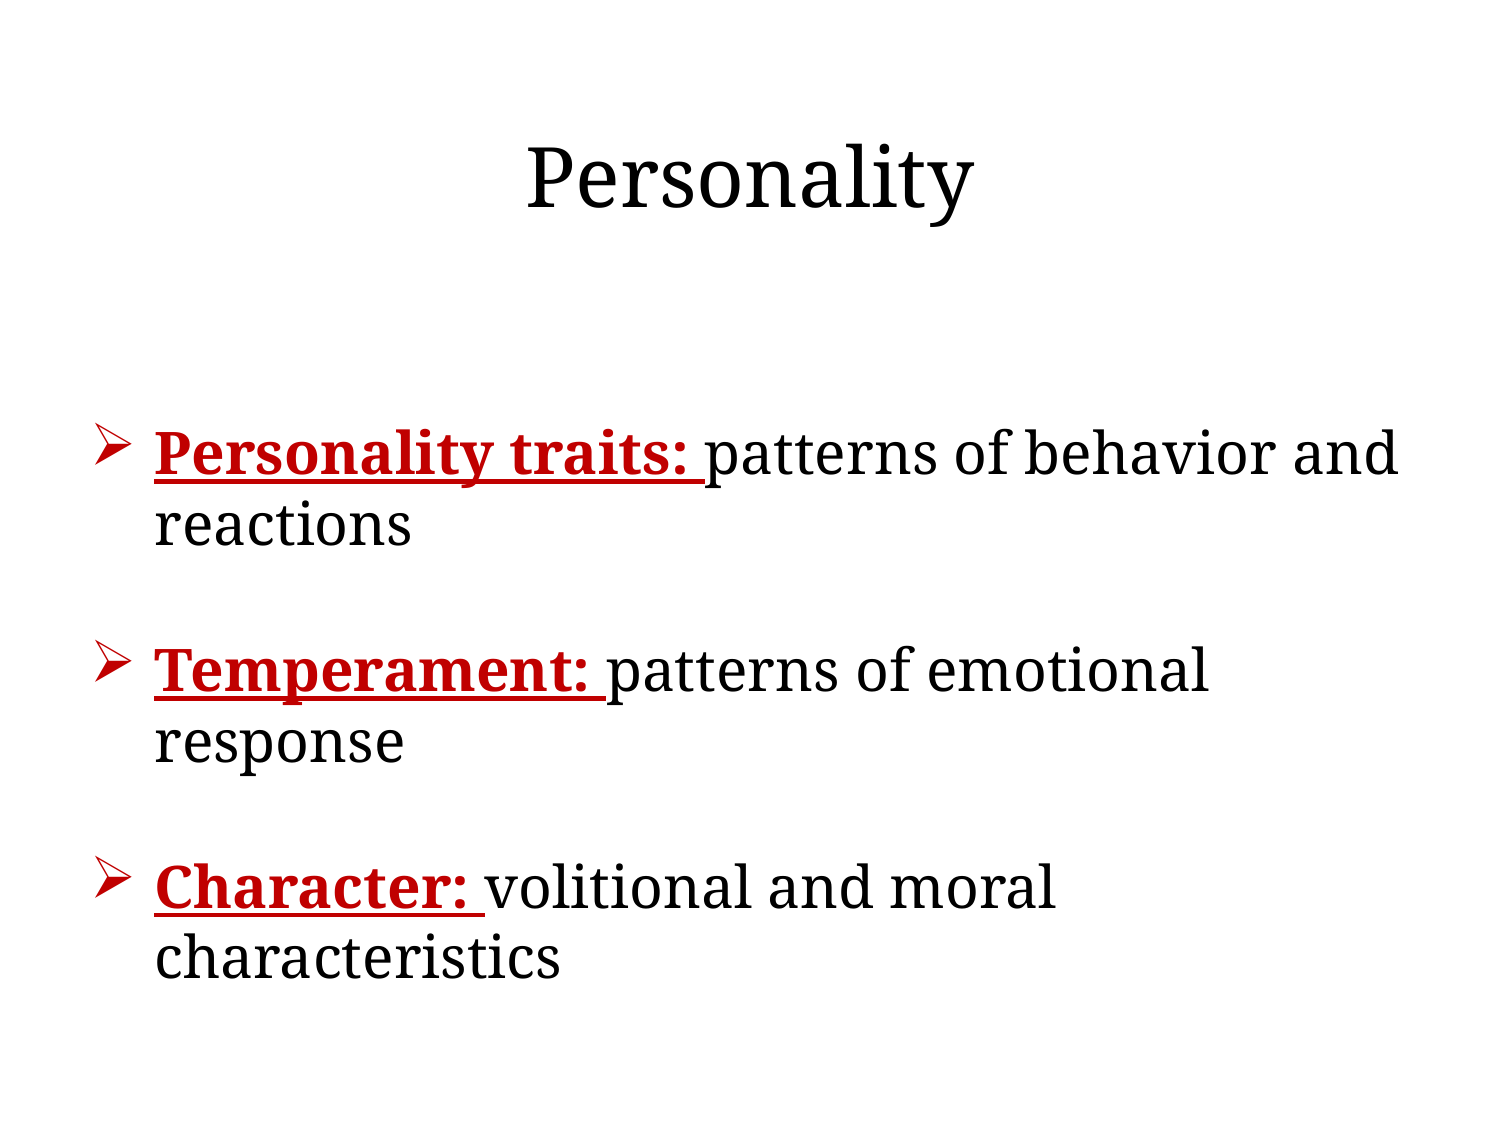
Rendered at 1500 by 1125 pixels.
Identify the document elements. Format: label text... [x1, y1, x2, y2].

list Personality traits: patterns of behavior and reactions Temperament: patterns of emotional response Character: volitional and moral characteristics [75, 262, 1425, 1005]
title Personality [75, 45, 1425, 262]
